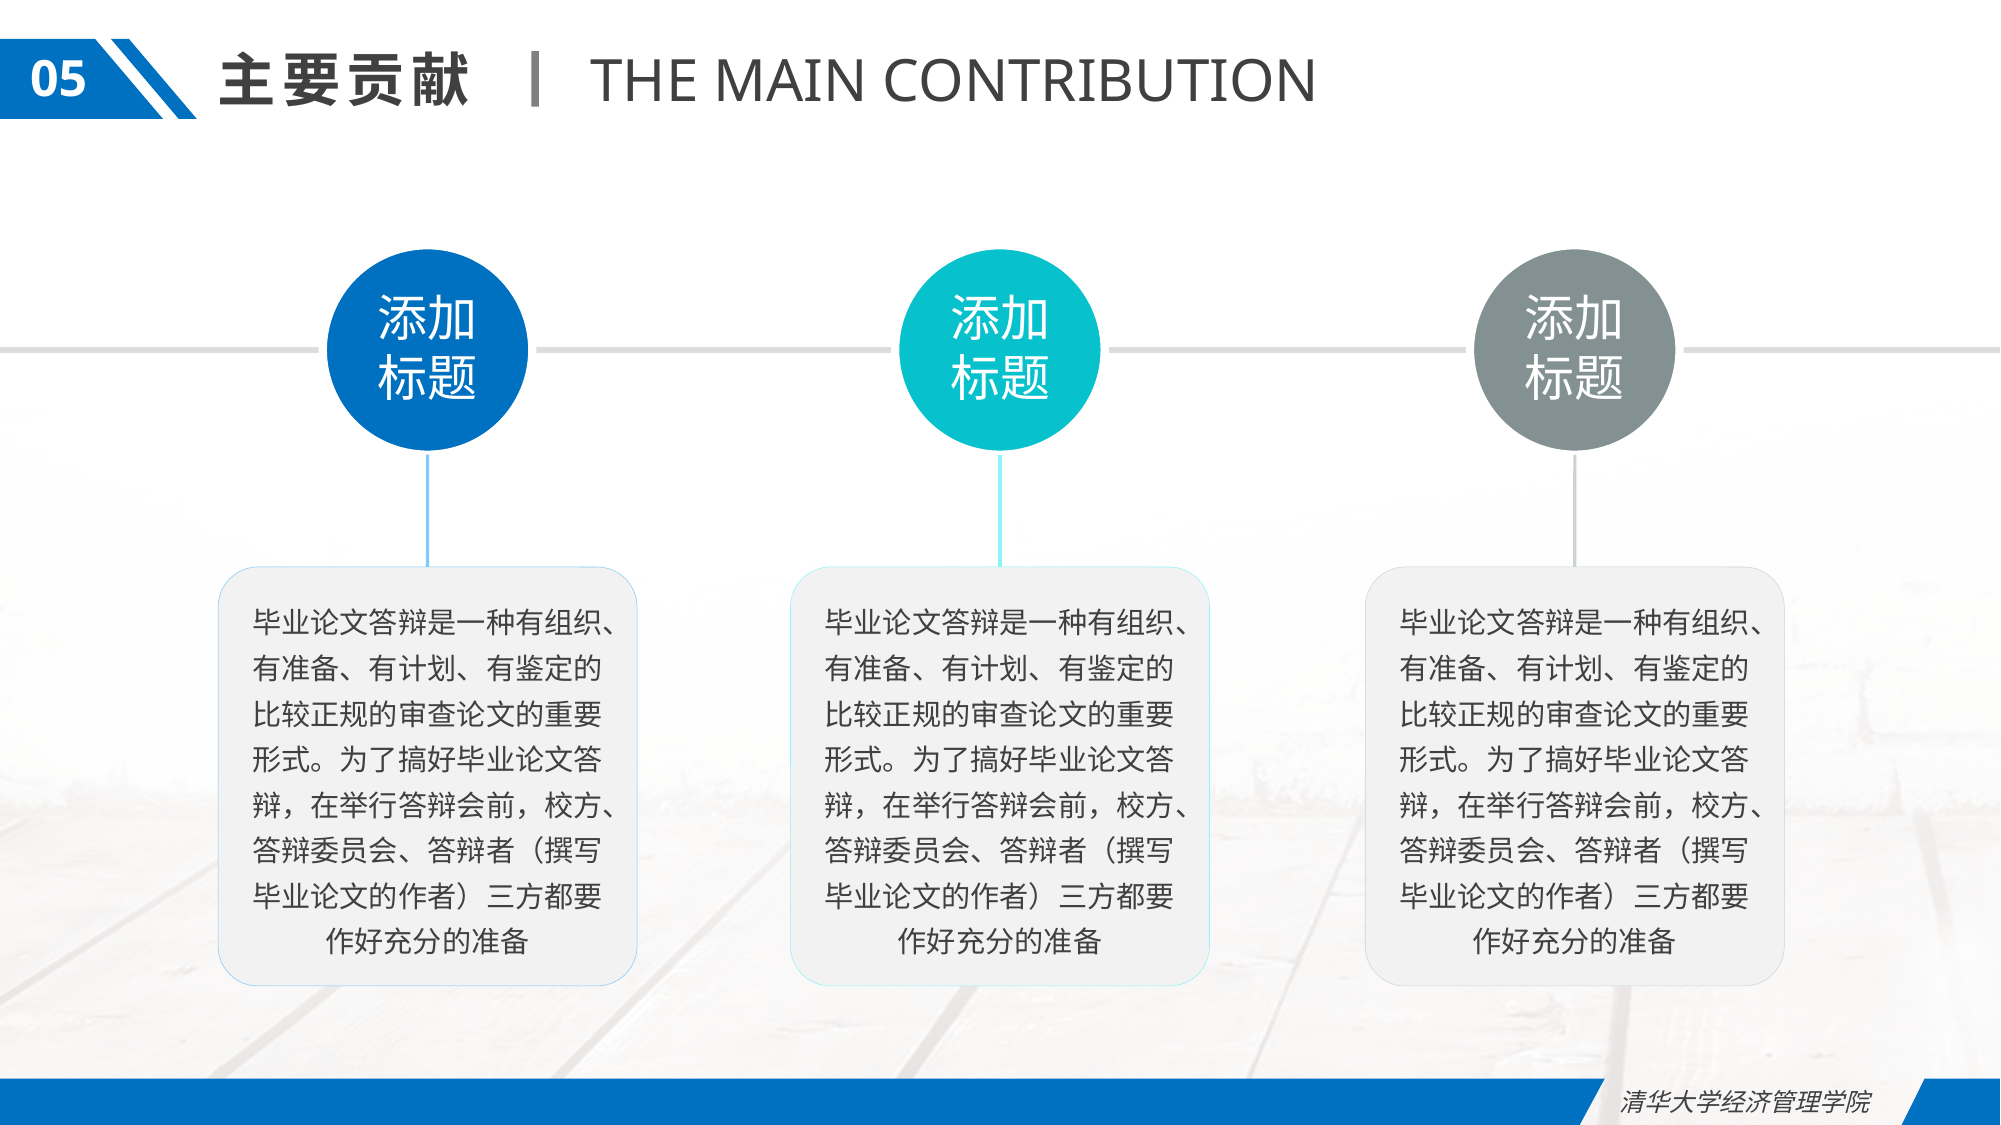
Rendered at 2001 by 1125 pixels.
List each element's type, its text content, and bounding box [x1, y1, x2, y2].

text_box THE MAIN CONTRIBUTION [575, 36, 1335, 121]
text_box 添加标题 [1468, 244, 1681, 349]
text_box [0, 1078, 2000, 1125]
text_box 添加标题 [321, 244, 534, 349]
picture [0, 0, 2001, 1125]
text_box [0, 38, 197, 119]
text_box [1365, 454, 1785, 986]
text_box 主要贡献 [203, 36, 498, 121]
text_box [530, 50, 540, 108]
text_box 添加标题 [894, 351, 1106, 454]
text_box 添加标题 [321, 351, 534, 454]
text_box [218, 454, 638, 986]
text_box 添加标题 [894, 244, 1106, 349]
text_box 添加标题 [1468, 351, 1681, 454]
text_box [790, 454, 1210, 986]
